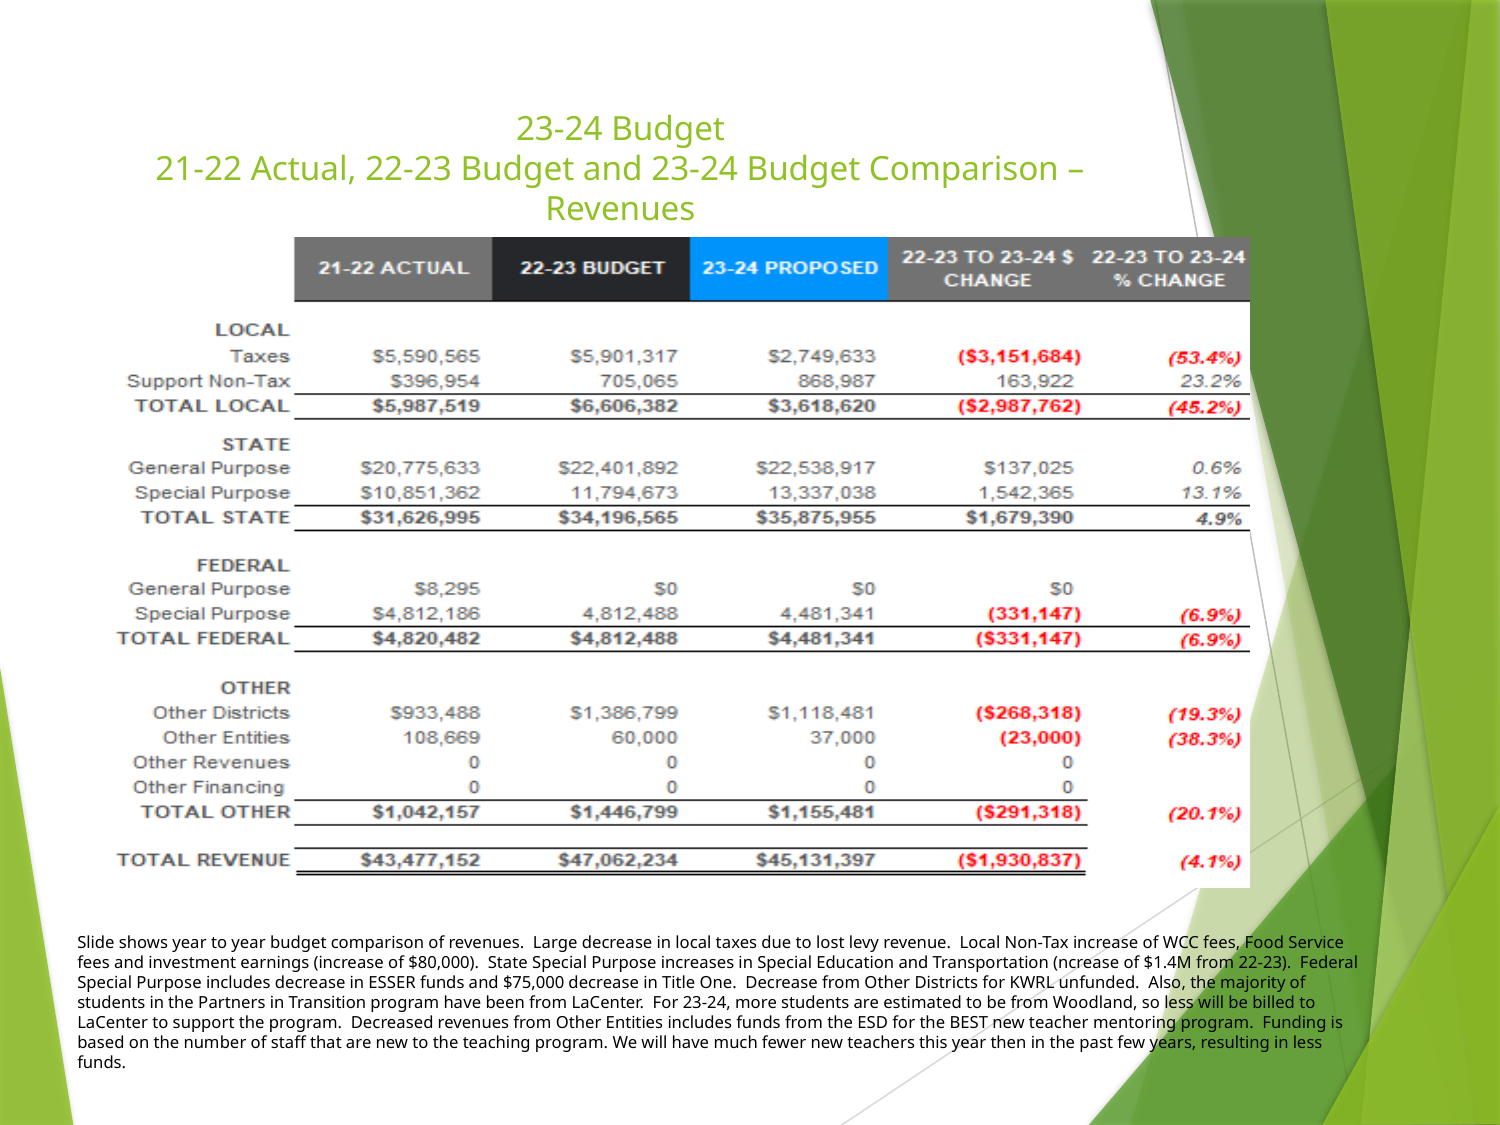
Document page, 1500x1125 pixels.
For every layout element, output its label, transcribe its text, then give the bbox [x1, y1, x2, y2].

title 23-24 Budget 21-22 Actual, 22-23 Budget and 23-24 Budget Comparison – Revenues [99, 99, 1142, 236]
text_box Slide shows year to year budget comparison of revenues. Large decrease in local taxes due to lost levy revenue. Local Non-Tax increase of WCC fees, Food Service fees and investment earnings (increase of $80,000). State Special Purpose increases in Special Education and Transportation (ncrease of $1.4M from 22-23). Federal Special Purpose includes decrease in ESSER funds and $75,000 decrease in Title One. Decrease from Other Districts for KWRL unfunded. Also, the majority of students in the Partners in Transition program have been from LaCenter. For 23-24, more students are estimated to be from Woodland, so less will be billed to LaCenter to support the program. Decreased revenues from Other Entities includes funds from the ESD for the BEST new teacher mentoring program. Funding is based on the number of staff that are new to the teaching program. We will have much fewer new teachers this year then in the past few years, resulting in less funds. [62, 924, 1388, 1080]
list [99, 236, 1251, 889]
